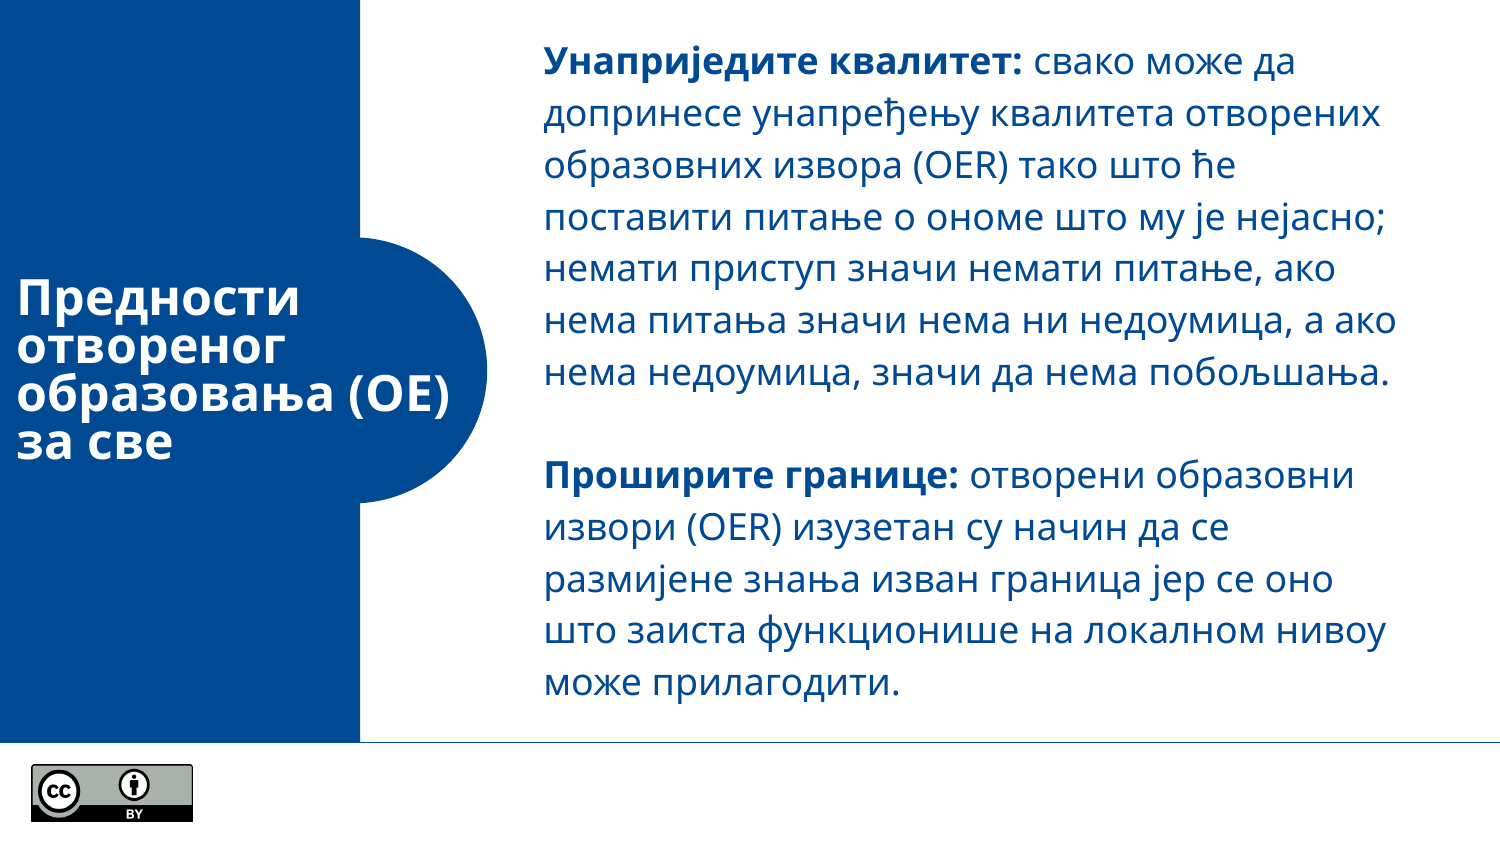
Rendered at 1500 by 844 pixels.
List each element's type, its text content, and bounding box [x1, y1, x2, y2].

text_box [0, 750, 1500, 844]
text_box [0, 0, 361, 742]
text_box Унаприједите квалитет: свако може да допринесе унапређењу квалитета отворених образовних извора (OER) тако што ће поставити питање о ономе што му је нејасно; немати приступ значи немати питање, ако нема питања значи нема ни недоумица, а ако нема недоумица, значи да нема побољшања. Проширите границе: отворени образовни извори (OER) изузетан су начин да се размијене знања изван граница јер се оно што заиста функционише на локалном нивоу може прилагодити. [528, 15, 1414, 718]
text_box [274, 237, 431, 262]
text_box [284, 485, 421, 504]
text_box Предности отвореног образовања (ОЕ) за све [1, 262, 488, 485]
picture [31, 764, 193, 822]
